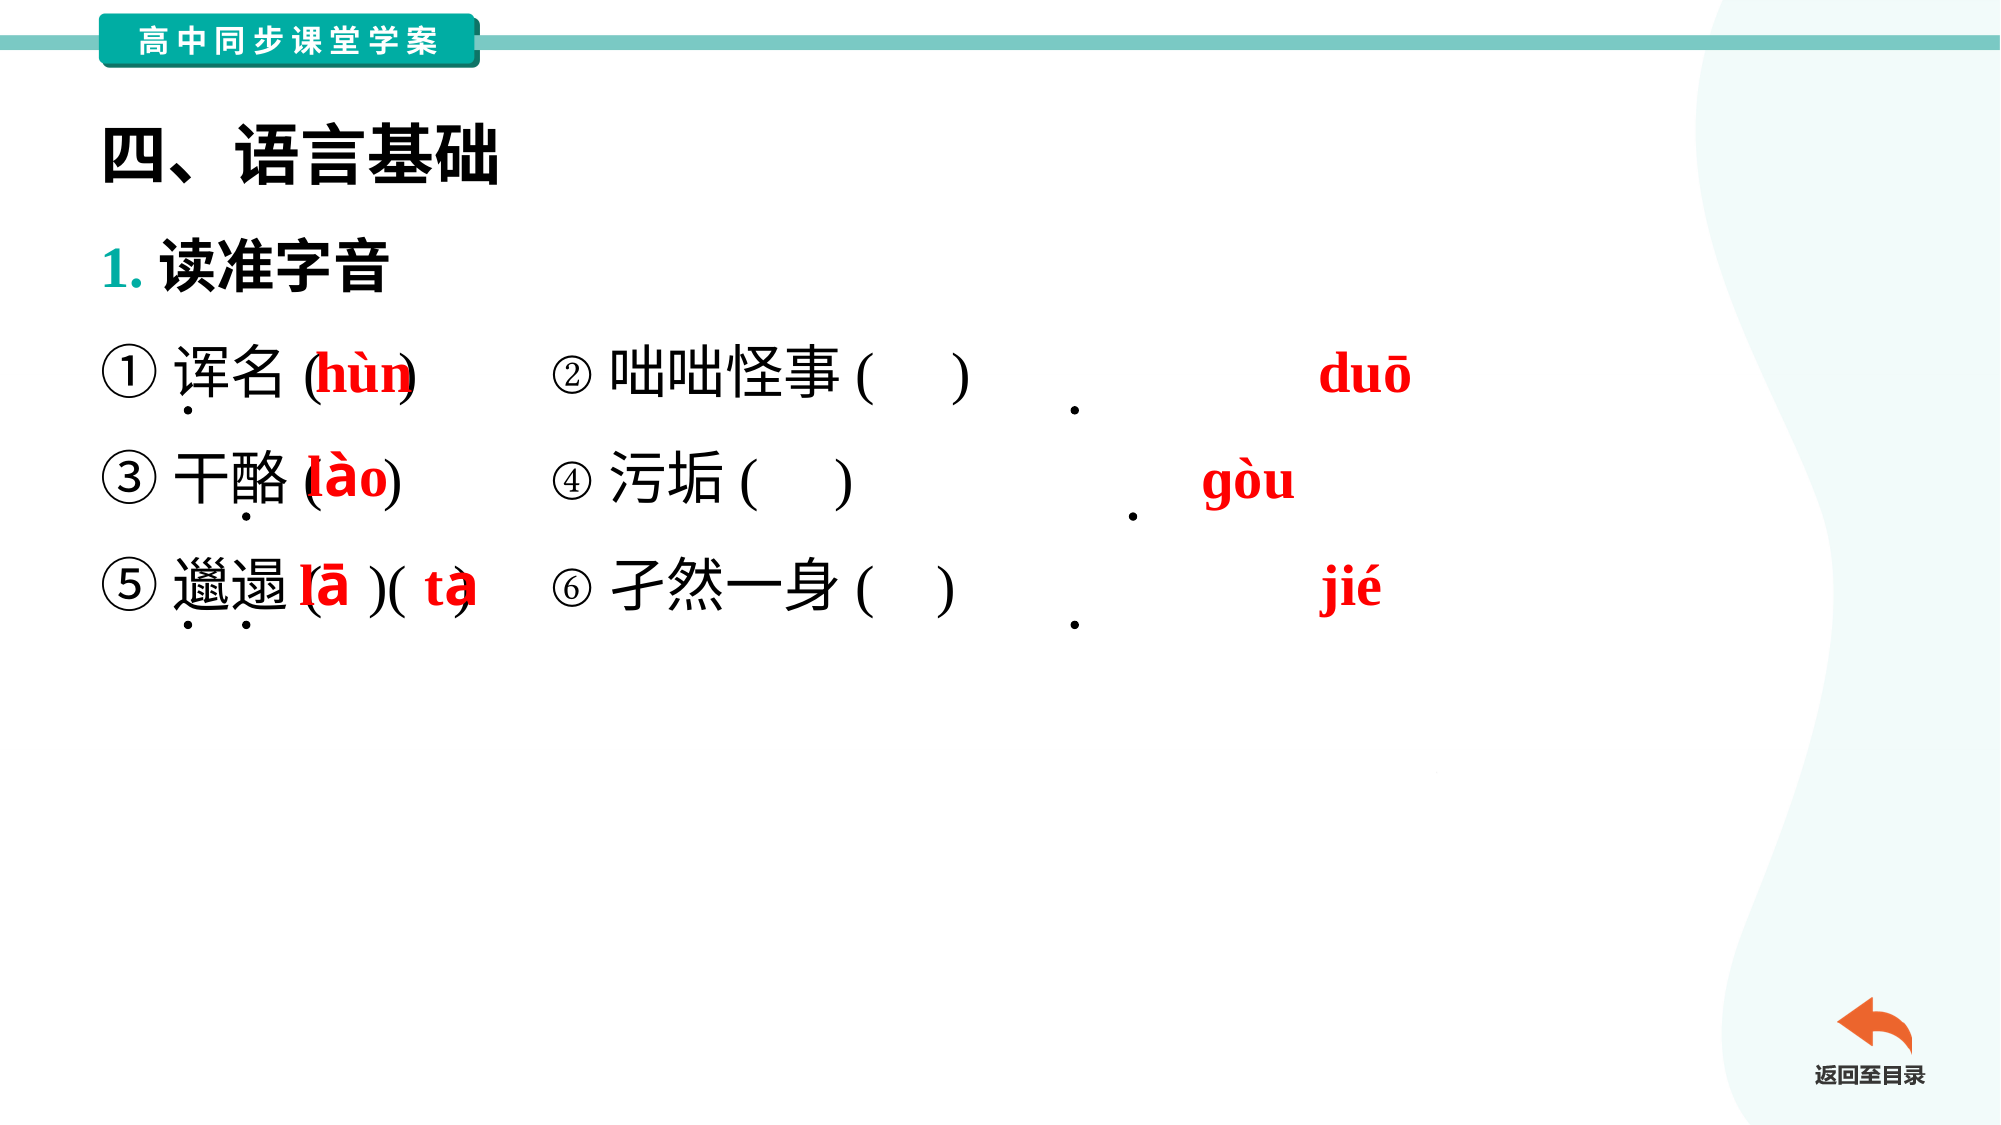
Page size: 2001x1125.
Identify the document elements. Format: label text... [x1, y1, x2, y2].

text_box jié [1299, 512, 1404, 617]
text_box 1.读准字音 ①诨名( ) ②咄咄怪事( ) ③干酪( ) ④污垢( ) ⑤邋遢( )( ) ⑥孑然一身( ) [100, 192, 1899, 618]
text_box [1070, 406, 1079, 415]
text_box lā [273, 512, 378, 617]
text_box [242, 512, 251, 521]
text_box [1070, 620, 1079, 630]
text_box ta [398, 512, 506, 617]
picture [0, 0, 2000, 1125]
text_box 四、语言基础 [100, 76, 1899, 192]
text_box [242, 620, 251, 630]
text_box [1128, 512, 1138, 521]
text_box ɡòu [1180, 406, 1317, 511]
text_box hùn [293, 300, 434, 405]
text_box [183, 620, 193, 630]
text_box lào [289, 406, 407, 509]
text_box [183, 406, 193, 415]
text_box duō [1297, 300, 1434, 405]
